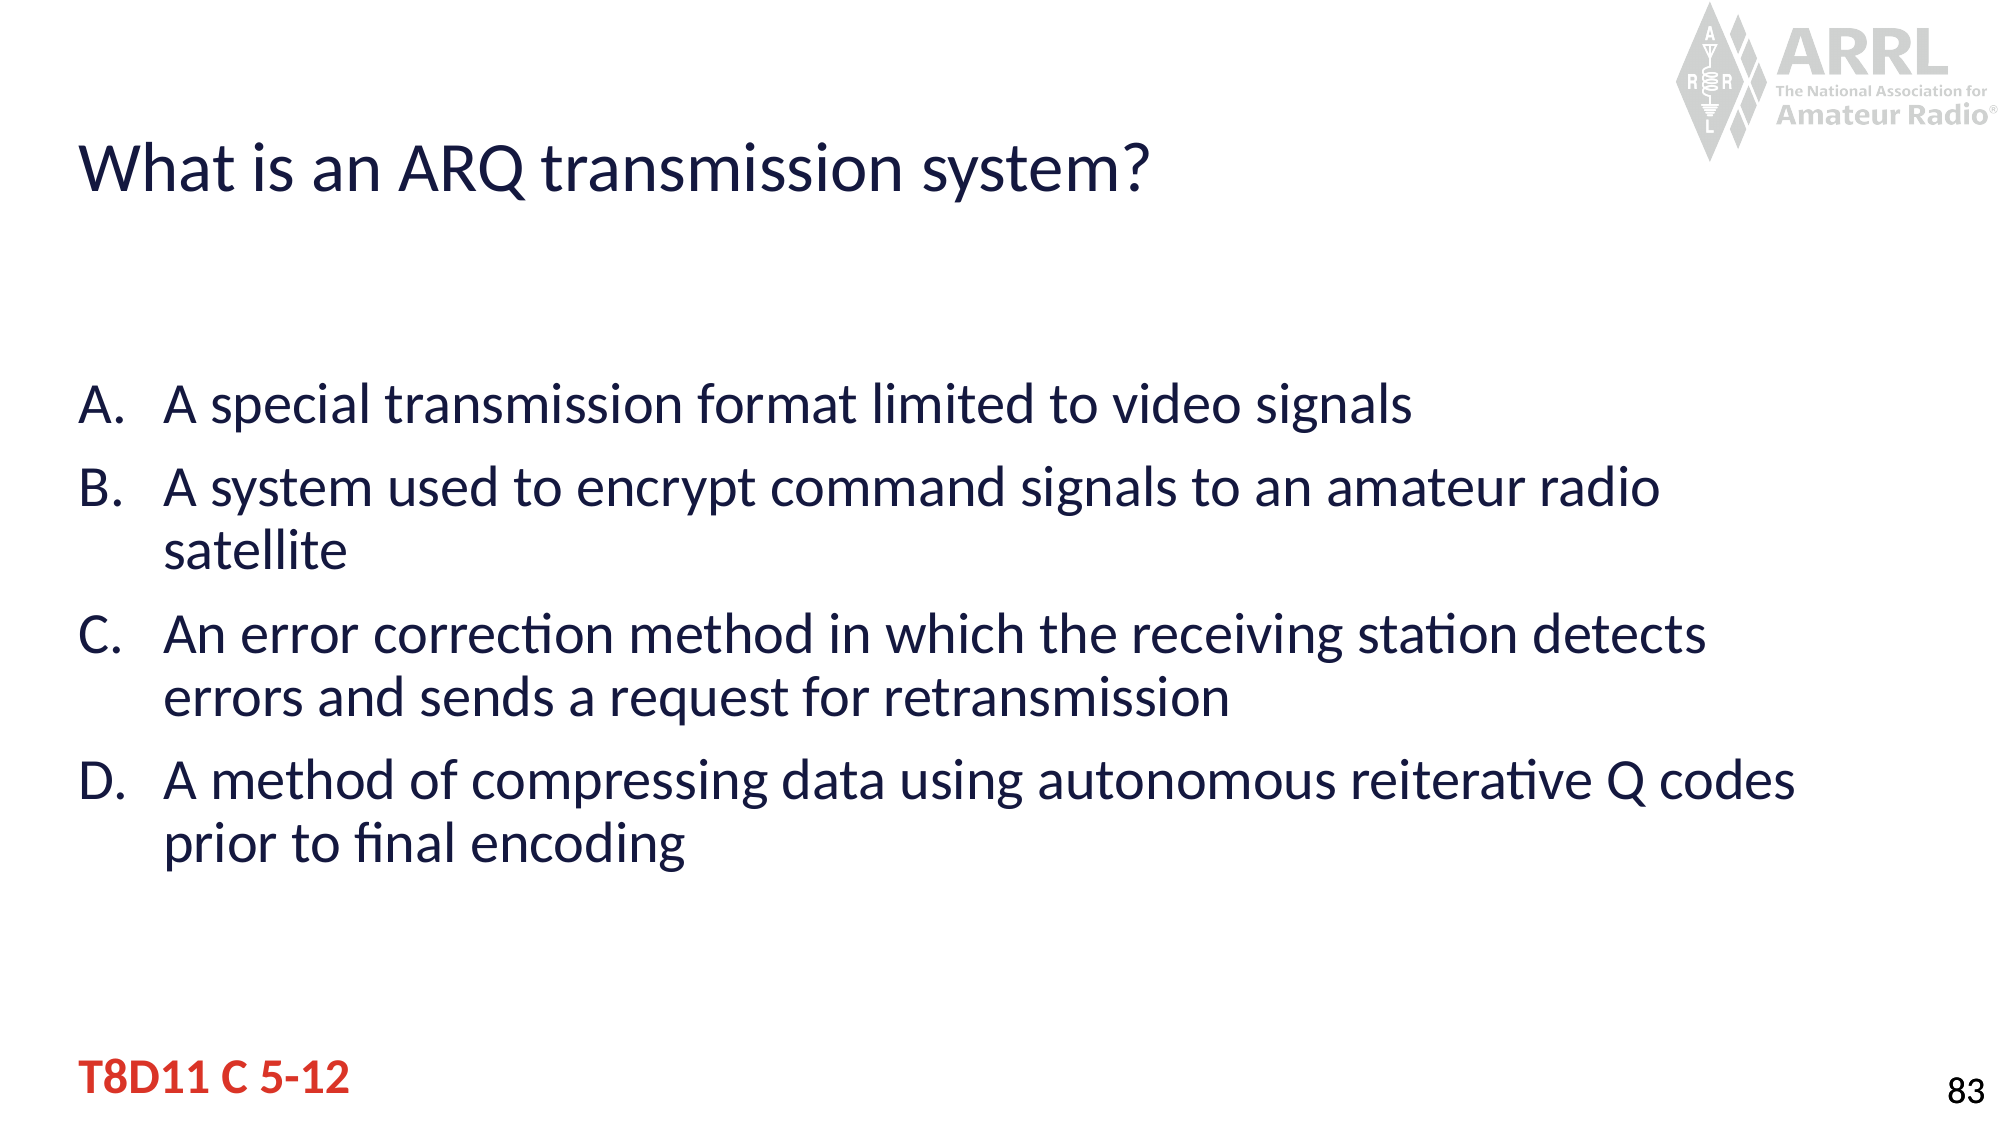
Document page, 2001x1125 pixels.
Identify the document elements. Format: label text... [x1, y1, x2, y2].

picture [1674, 0, 2000, 164]
list A special transmission format limited to video signals A system used to encrypt command signals to an amateur radio satellite An error correction method in which the receiving station detects errors and sends a request for retransmission A method of compressing data using autonomous reiterative Q codes prior to final encoding [63, 365, 1863, 989]
title What is an ARQ transmission system? [63, 59, 1863, 278]
text_box T8D11 C 5-12 [63, 1036, 921, 1112]
